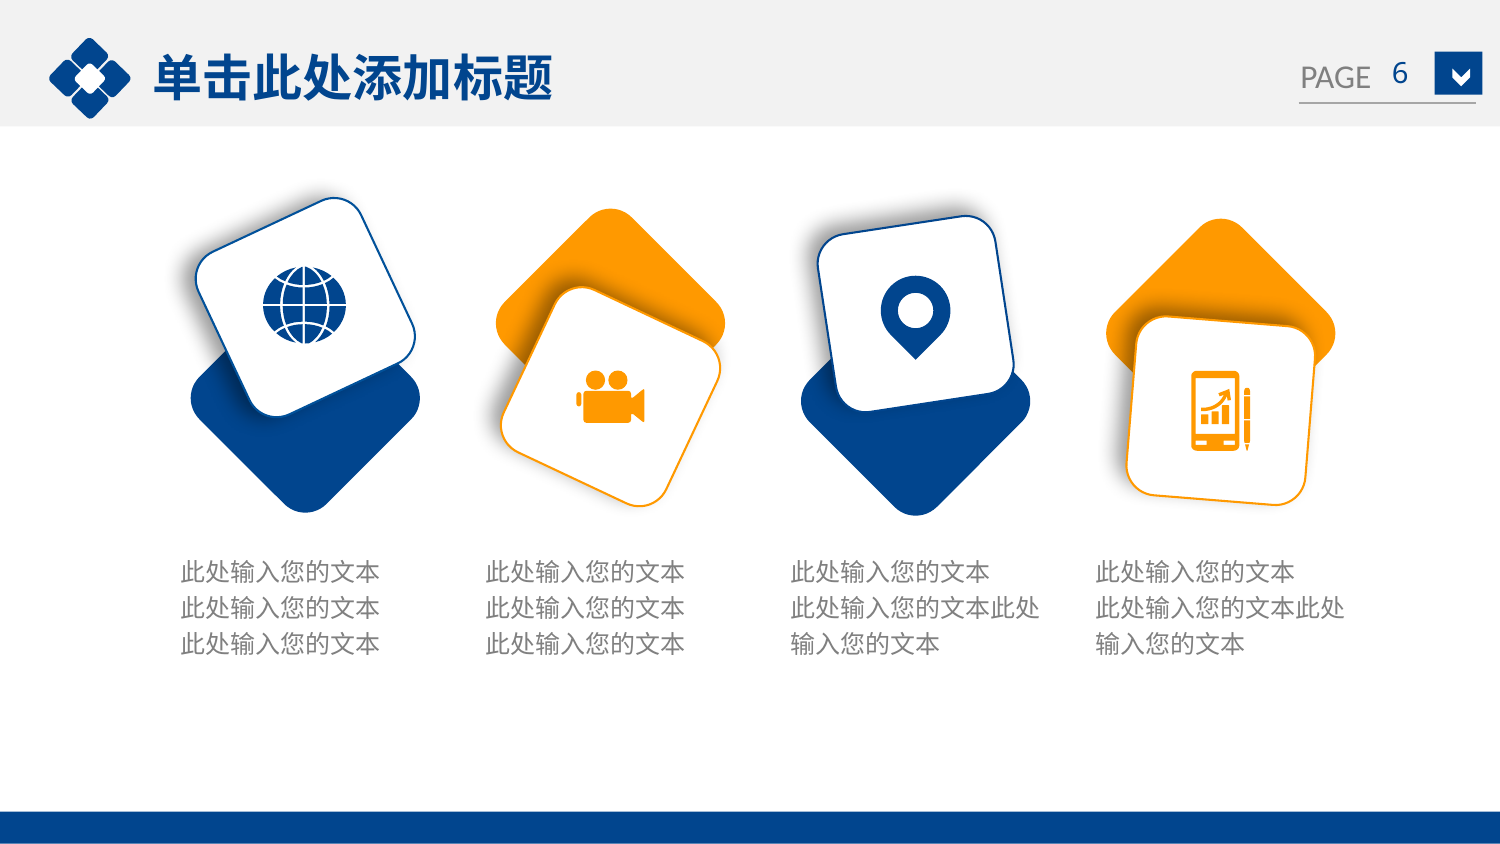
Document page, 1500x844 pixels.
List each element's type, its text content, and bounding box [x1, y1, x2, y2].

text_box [1130, 243, 1311, 501]
text_box 此处输入您的文本 此处输入您的文本此处输入您的文本 [1080, 542, 1361, 666]
text_box 此处输入您的文本 此处输入您的文本 此处输入您的文本 [470, 542, 751, 666]
text_box 单击此处添加标题 [137, 38, 568, 114]
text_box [215, 217, 396, 489]
text_box 此处输入您的文本 此处输入您的文本此处输入您的文本 [775, 542, 1056, 666]
text_box 此处输入您的文本 此处输入您的文本 此处输入您的文本 [165, 542, 446, 666]
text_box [520, 233, 701, 487]
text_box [52, 41, 127, 115]
slide_number 6 [1364, 51, 1437, 97]
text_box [825, 223, 1006, 492]
